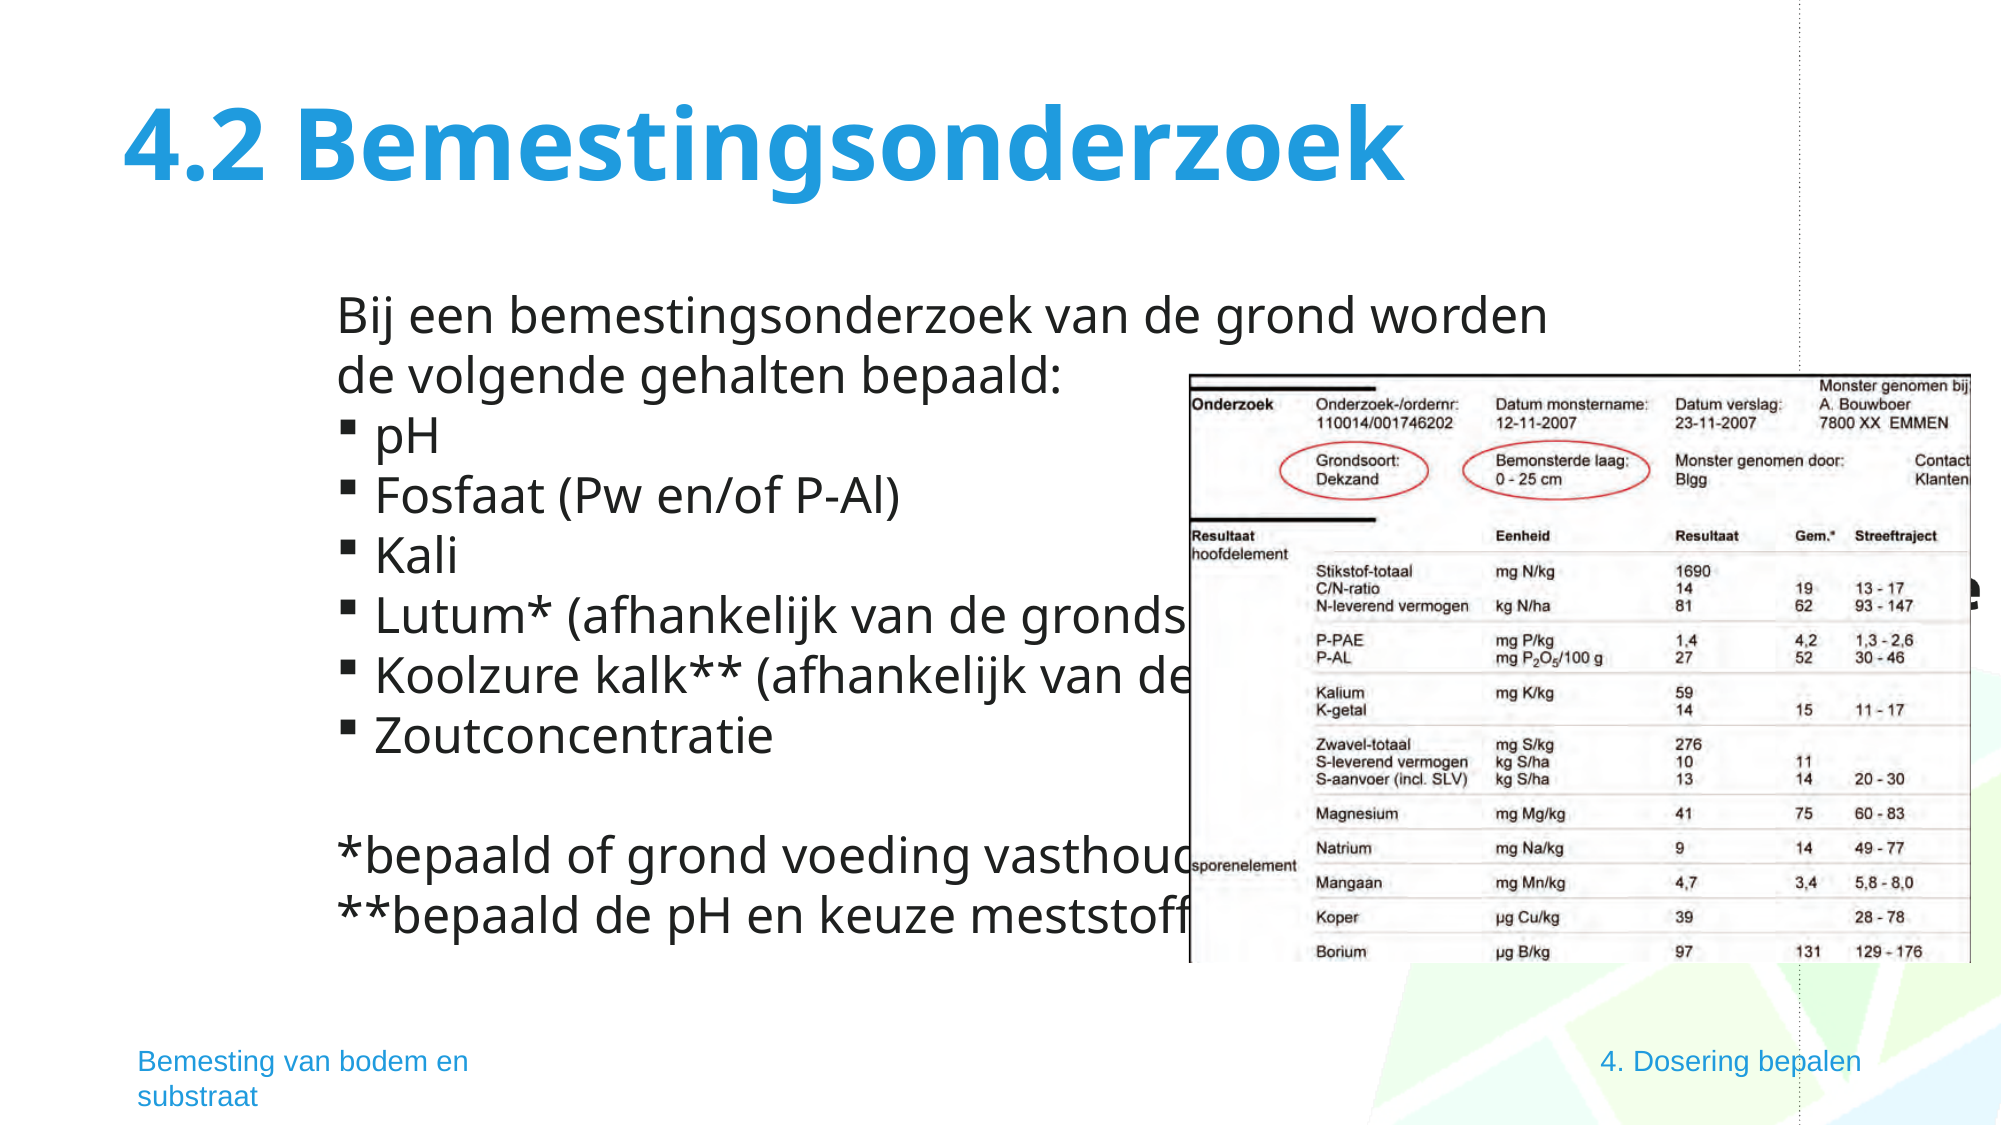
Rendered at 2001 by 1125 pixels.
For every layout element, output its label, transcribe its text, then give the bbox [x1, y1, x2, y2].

list 4. Dosering bepalen [1412, 1042, 1863, 1103]
title 4.2 Bemestingsonderzoek [124, 94, 1607, 272]
picture [1188, 0, 2001, 1125]
list Bij een bemestingsonderzoek van de grond worden de volgende gehalten bepaald: pH Fosfaat (Pw en/of P-Al) Kali Lutum* (afhankelijk van de grondsoort) Koolzure kalk** (afhankelijk van de pH) Zoutconcentratie *bepaald of grond voeding vasthoud **bepaald de pH en keuze meststoffen [336, 283, 1607, 998]
list Bemesting van bodem en substraat [137, 1042, 588, 1103]
